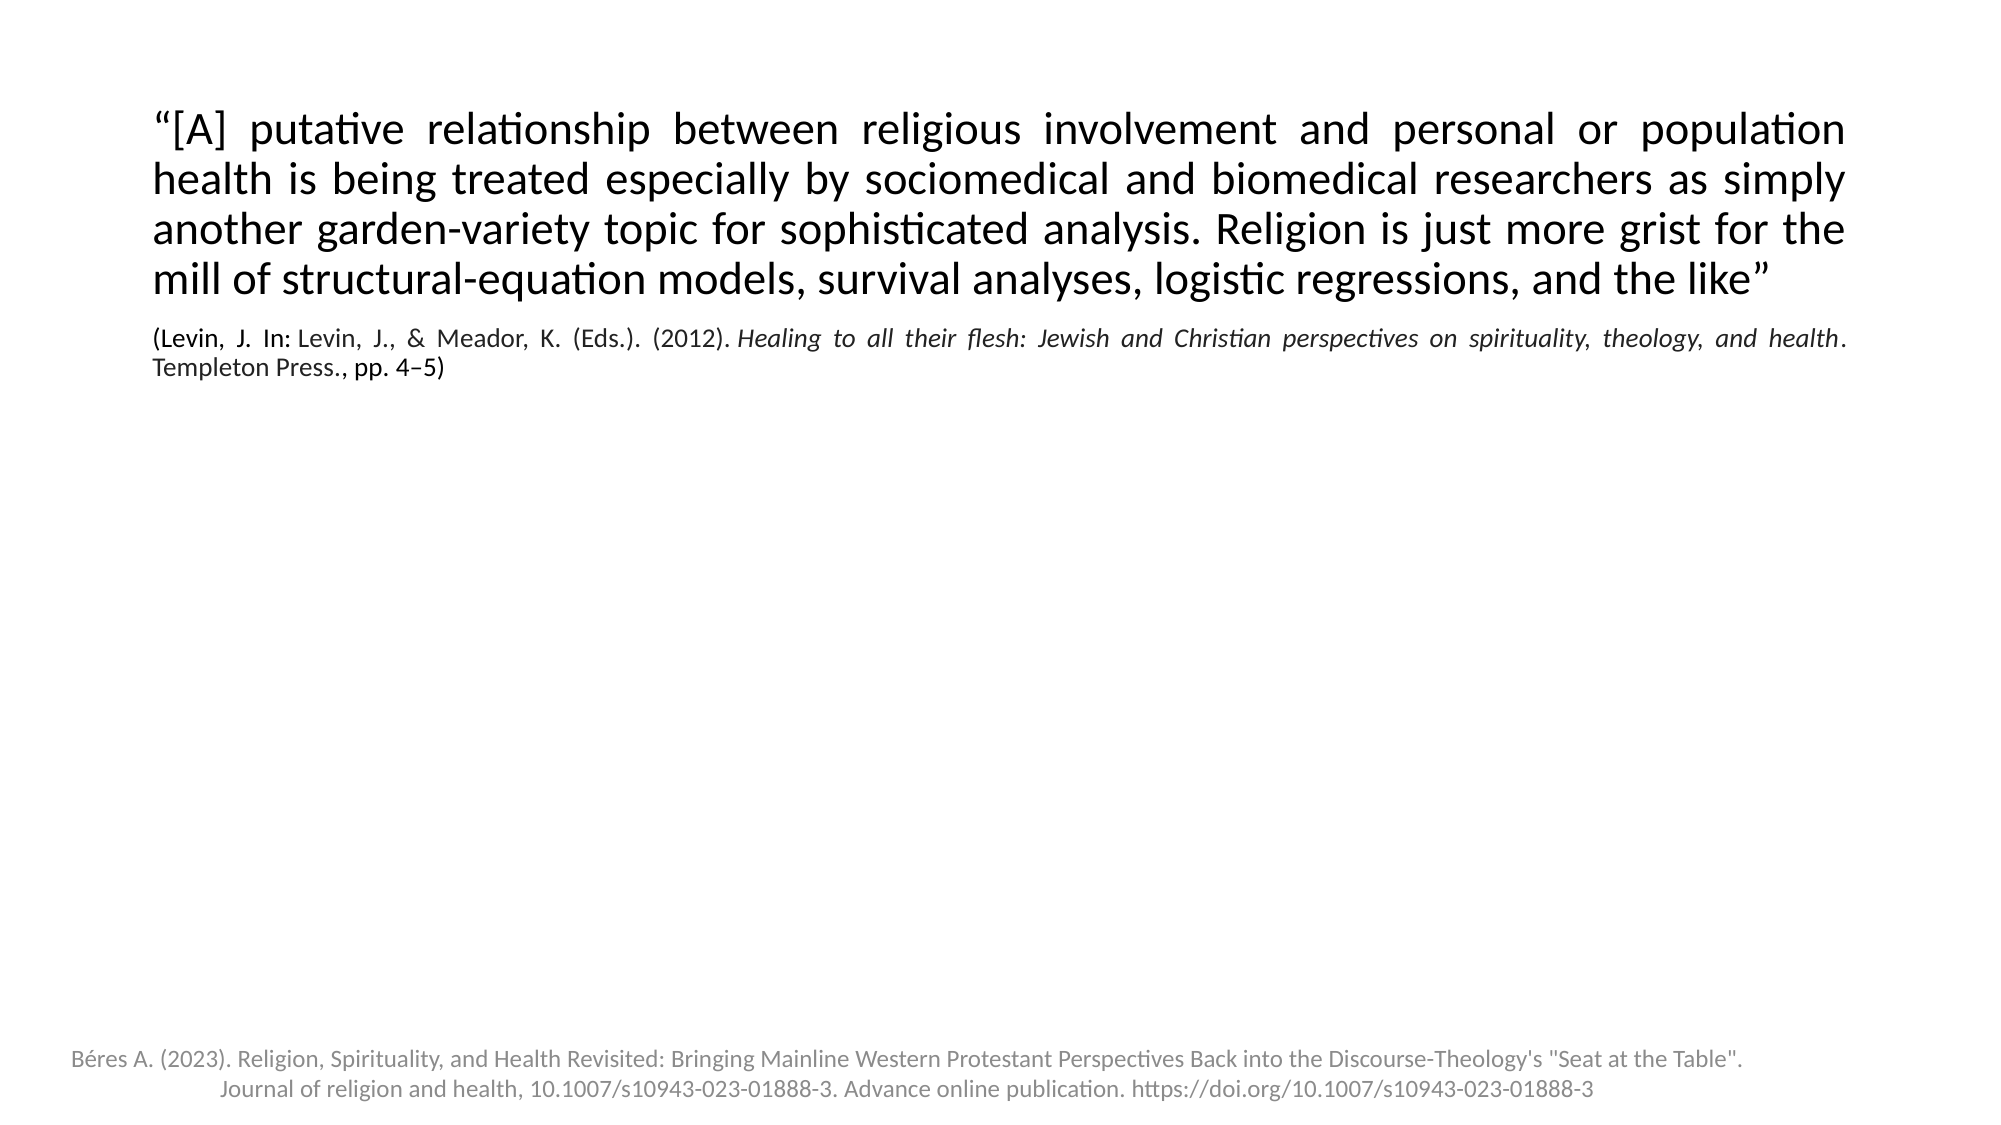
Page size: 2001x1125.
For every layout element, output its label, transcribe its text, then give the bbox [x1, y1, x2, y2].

list “[A] putative relationship between religious involvement and personal or population health is being treated especially by sociomedical and biomedical researchers as simply another garden-variety topic for sophisticated analysis. Religion is just more grist for the mill of structural-equation models, survival analyses, logistic regressions, and the like” (Levin, J. In: Levin, J., & Meador, K. (Eds.). (2012). Healing to all their flesh: Jewish and Christian perspectives on spirituality, theology, and health. Templeton Press., pp. 4–5) [137, 96, 1863, 396]
text_box Béres A. (2023). Religion, Spirituality, and Health Revisited: Bringing Mainline Western Protestant Perspectives Back into the Discourse-Theology's "Seat at the Table". Journal of religion and health, 10.1007/s10943-023-01888-3. Advance online publication. https://doi.org/10.1007/s10943-023-01888-3​ [34, 1042, 1784, 1103]
